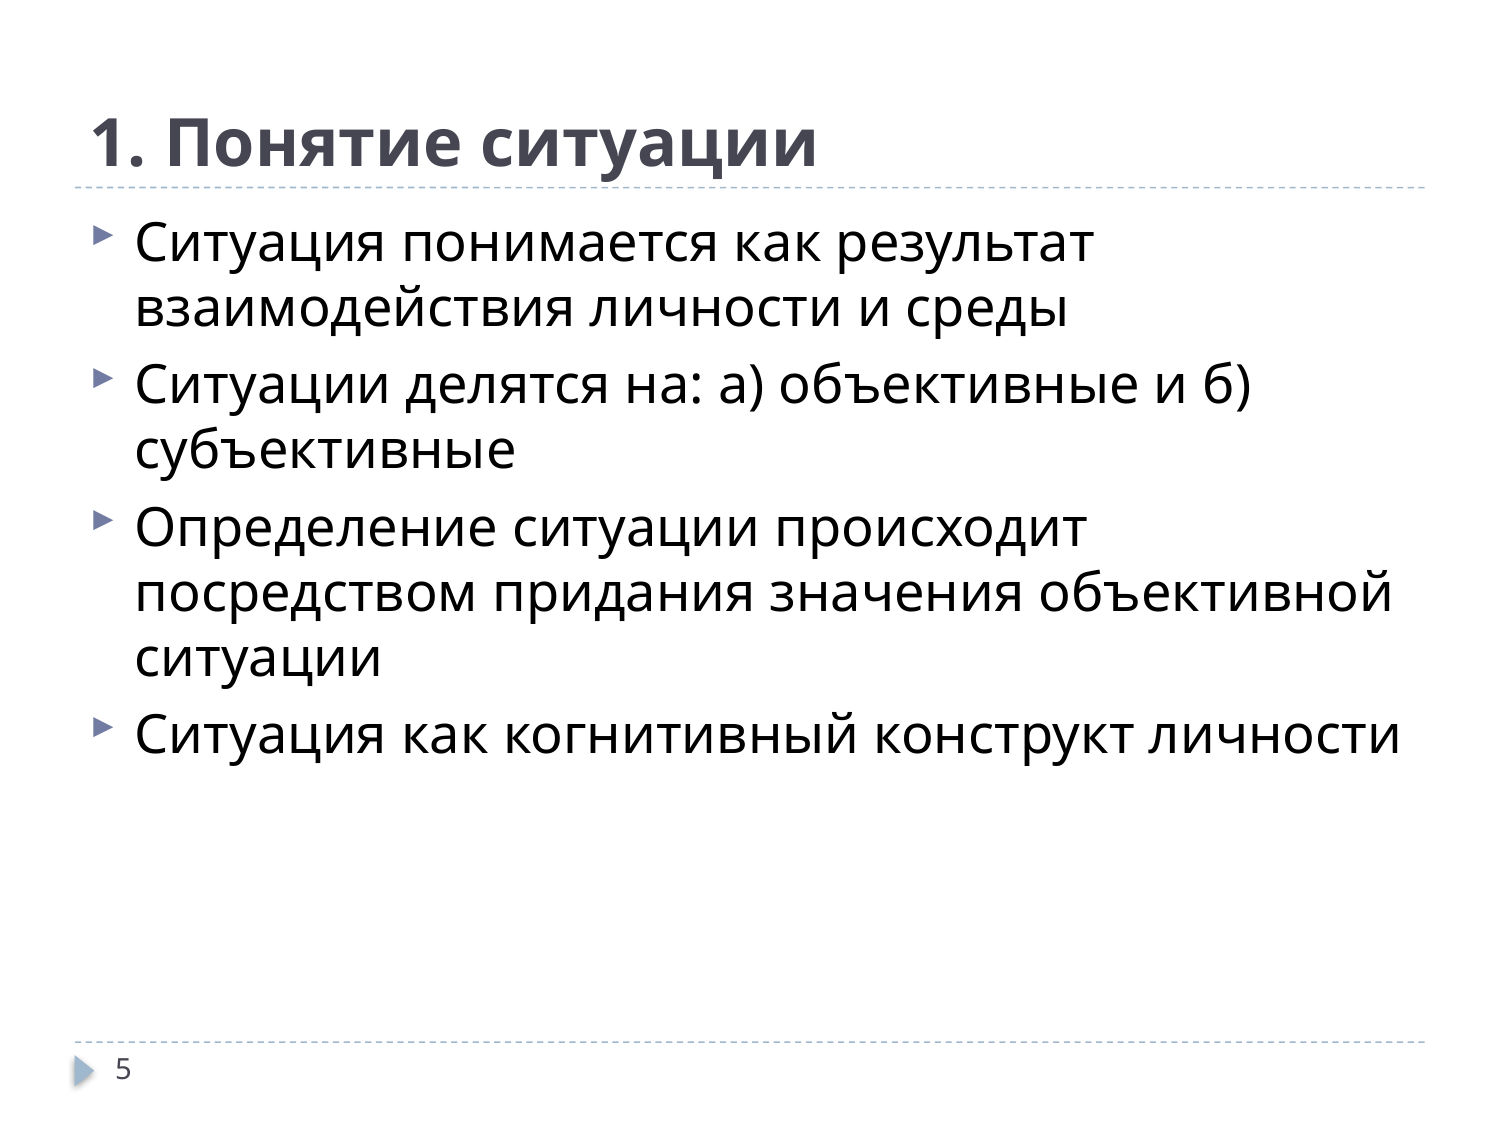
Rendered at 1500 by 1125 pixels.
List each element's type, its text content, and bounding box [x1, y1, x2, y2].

slide_number 5 [100, 1042, 426, 1103]
list Ситуация понимается как результат взаимодействия личности и среды Ситуации делятся на: а) объективные и б) субъективные Определение ситуации происходит посредством придания значения объективной ситуации Ситуация как когнитивный конструкт личности [75, 200, 1425, 1010]
title 1. Понятие ситуации [75, 24, 1425, 188]
